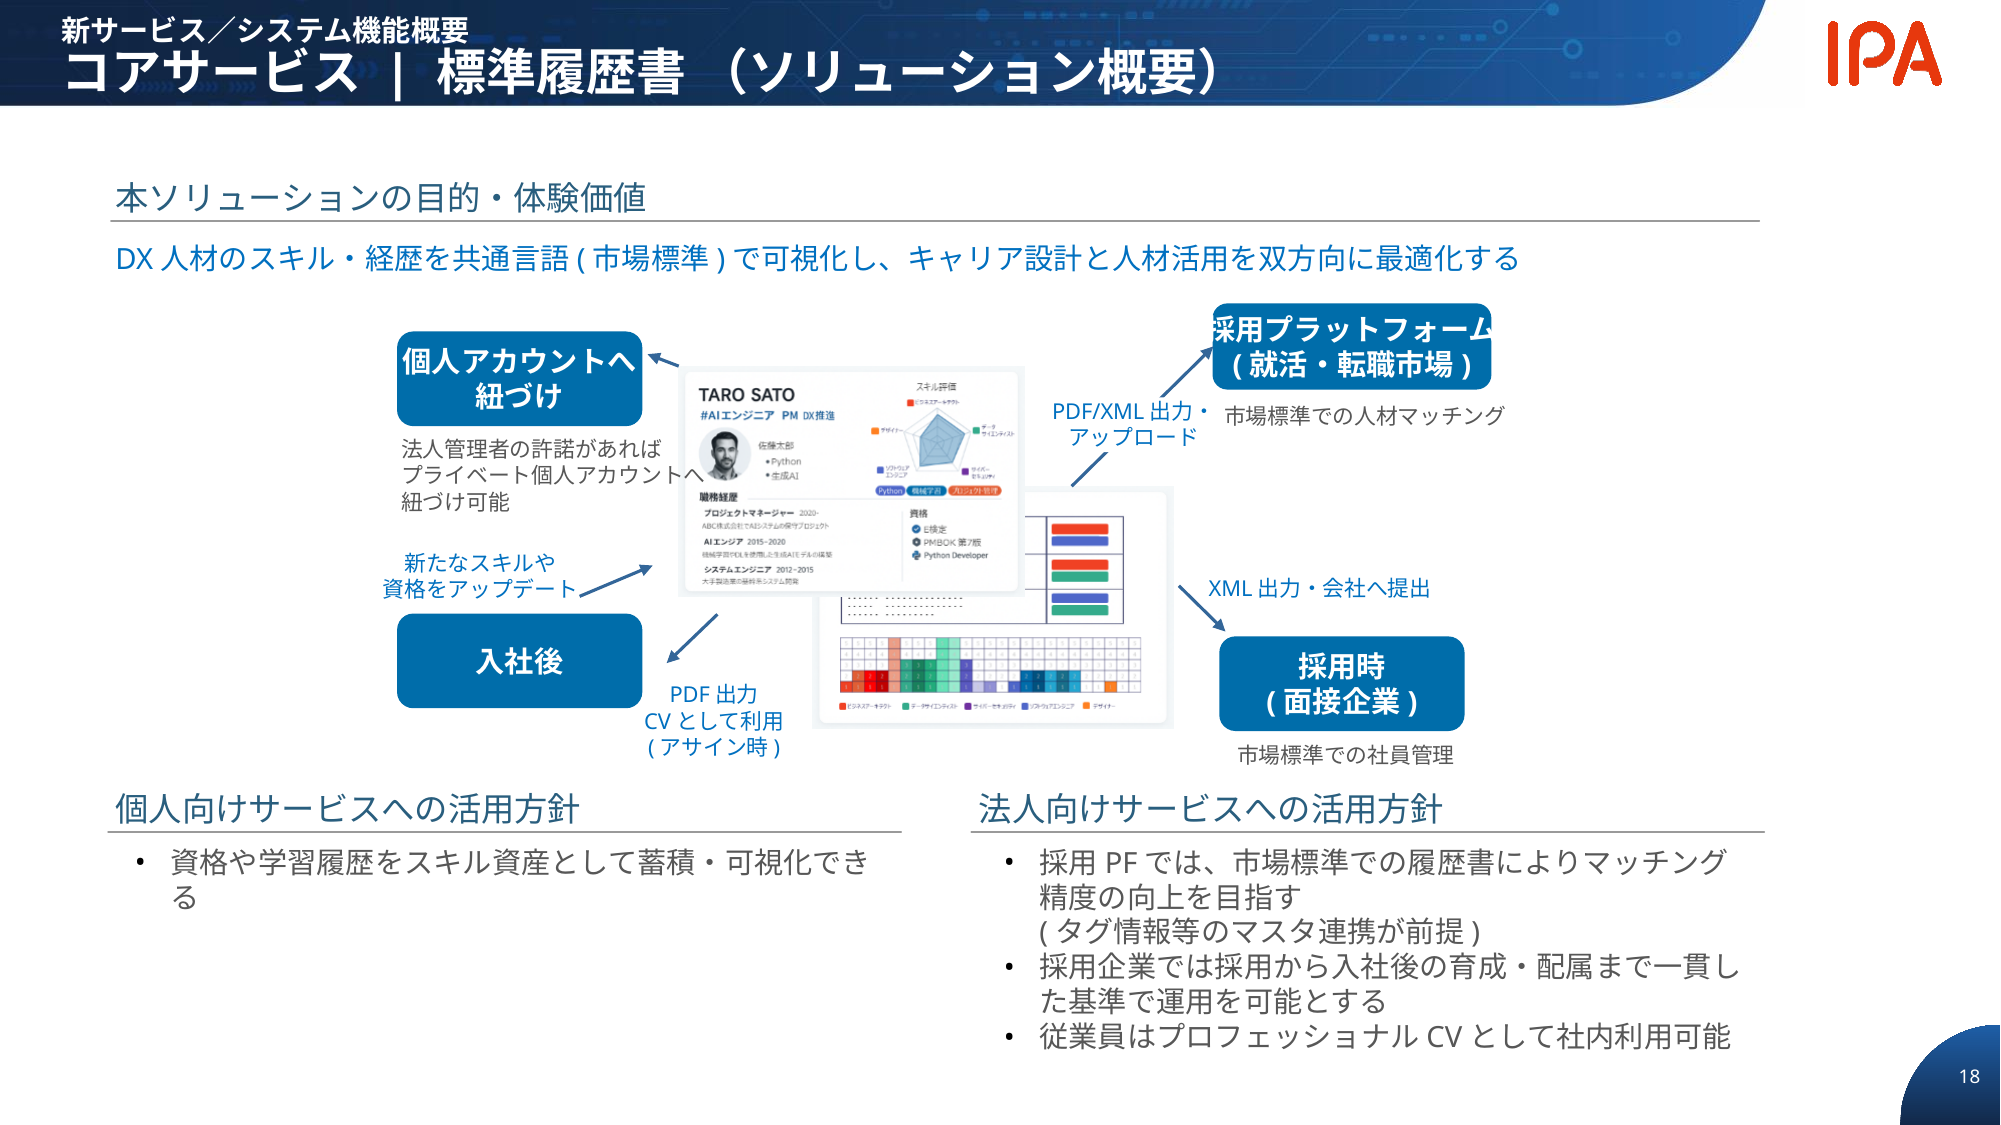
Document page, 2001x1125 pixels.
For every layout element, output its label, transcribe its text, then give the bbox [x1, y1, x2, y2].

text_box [579, 565, 653, 597]
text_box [100, 786, 1765, 997]
text_box 新たなスキルや 資格をアップデート [394, 548, 567, 605]
text_box 入社後 [396, 613, 643, 709]
text_box PDF出力 CVとして利用 (アサイン時) [651, 680, 777, 737]
text_box 新サービス／システム機能概要 コアサービス | 標準履歴書 （ソリューション概要） [61, 16, 1794, 92]
text_box 個人アカウントへ 紐づけ [396, 331, 643, 427]
text_box 市場標準での社員管理 [1220, 740, 1471, 776]
picture [1828, 21, 1942, 86]
text_box 市場標準での人材マッチング [1240, 402, 1491, 438]
text_box XML出力・会社へ提出 [1212, 574, 1428, 609]
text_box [1178, 585, 1226, 632]
picture [0, 0, 1805, 108]
text_box DX人材のスキル・経歴を共通言語(市場標準)で可視化し、キャリア設計と人材活用を双方向に最適化する [100, 232, 1750, 283]
text_box 本ソリューションの目的・体験価値 [100, 174, 1765, 219]
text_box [1071, 346, 1214, 487]
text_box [666, 614, 718, 664]
text_box 採用プラットフォーム (就活・転職市場) [1212, 303, 1492, 390]
text_box 法人管理者の許諾があれば プライベート個人アカウントへ 紐づけ可能 [400, 435, 648, 491]
text_box 採用時 (面接企業) [1219, 636, 1465, 732]
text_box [678, 365, 1174, 729]
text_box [647, 353, 679, 367]
